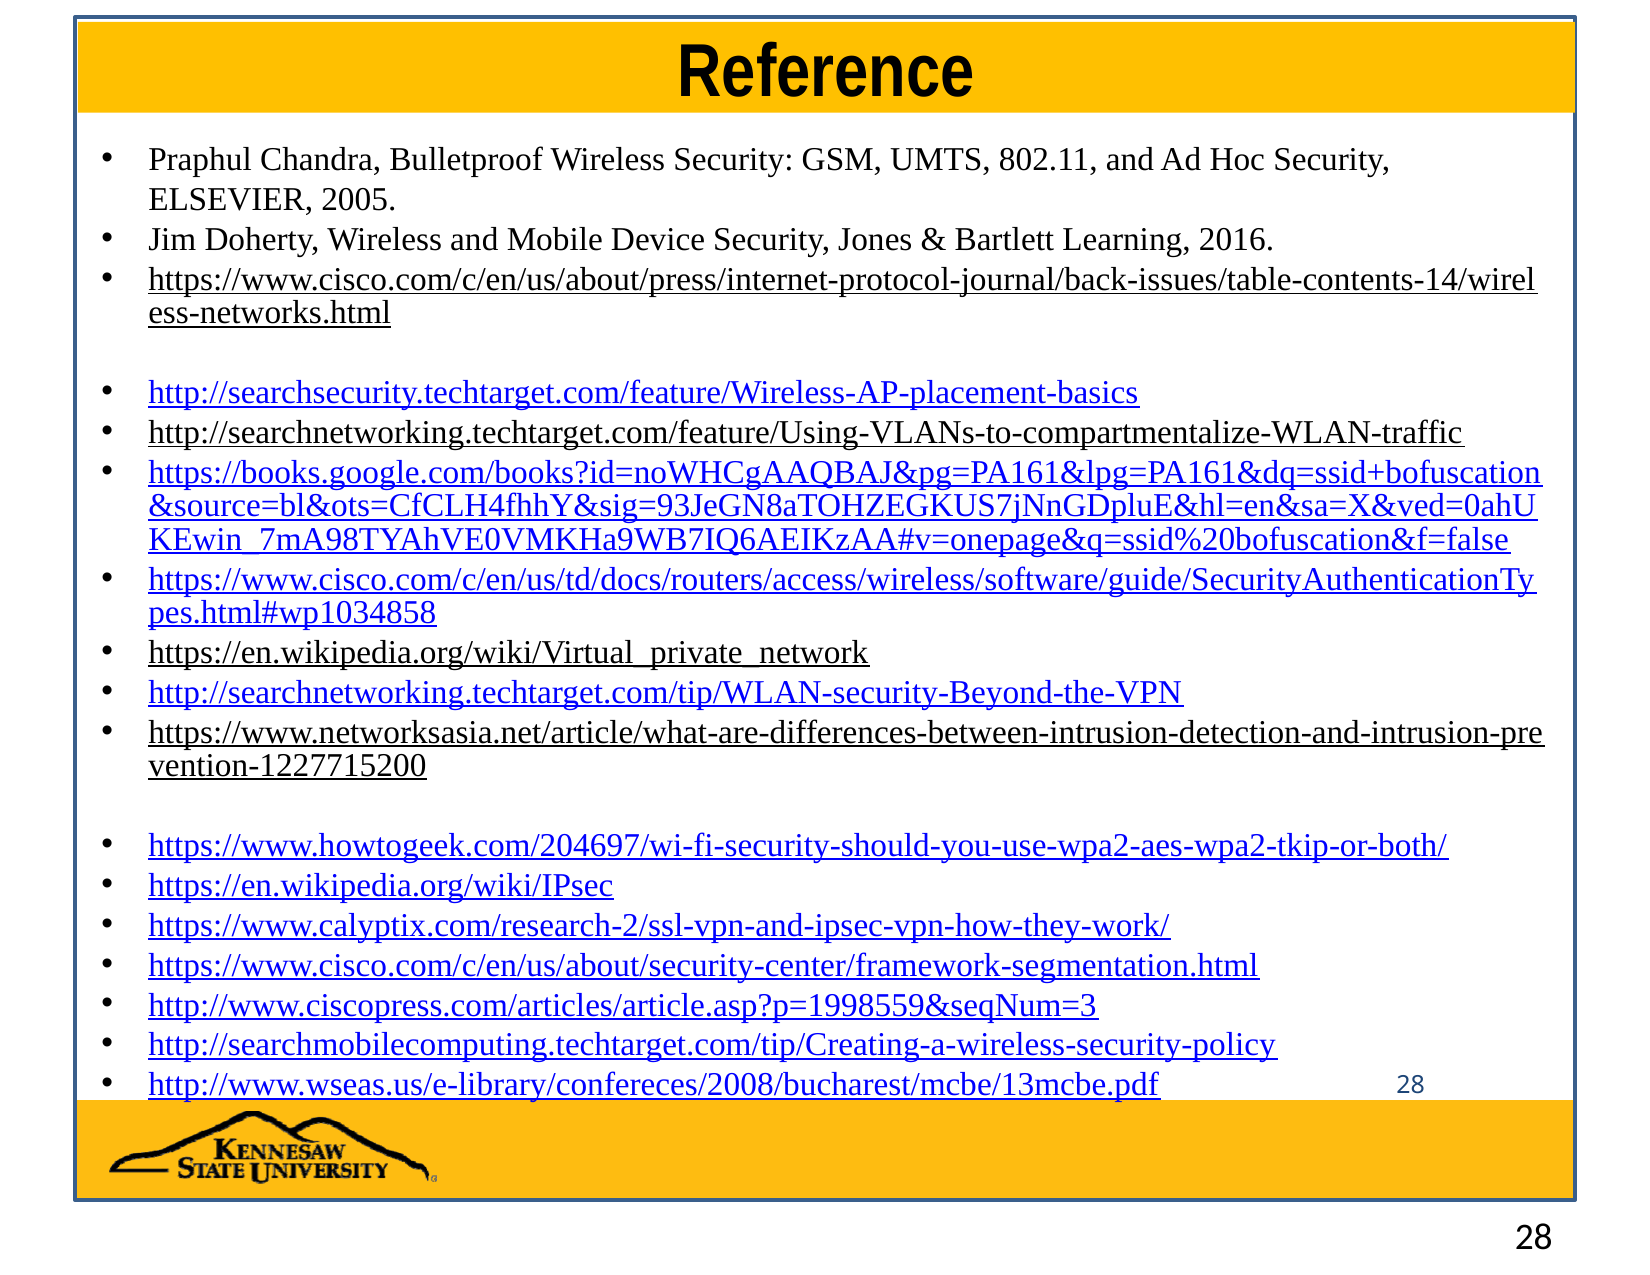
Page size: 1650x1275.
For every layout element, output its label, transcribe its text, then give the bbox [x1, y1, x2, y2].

list Praphul Chandra, Bulletproof Wireless Security: GSM, UMTS, 802.11, and Ad Hoc Security, ELSEVIER, 2005. Jim Doherty, Wireless and Mobile Device Security, Jones & Bartlett Learning, 2016. https://www.cisco.com/c/en/us/about/press/internet-protocol-journal/back-issues/table-contents-14/wireless-networks.html http://searchsecurity.techtarget.com/feature/Wireless-AP-placement-basics http://searchnetworking.techtarget.com/feature/Using-VLANs-to-compartmentalize-WLAN-traffic https://books.google.com/books?id=noWHCgAAQBAJ&pg=PA161&lpg=PA161&dq=ssid+bofuscation&source=bl&ots=CfCLH4fhhY&sig=93JeGN8aTOHZEGKUS7jNnGDpluE&hl=en&sa=X&ved=0ahUKEwin_7mA98TYAhVE0VMKHa9WB7IQ6AEIKzAA#v=onepage&q=ssid%20bofuscation&f=false https://www.cisco.com/c/en/us/td/docs/routers/access/wireless/software/guide/SecurityAuthenticationTypes.html#wp1034858 https://en.wikipedia.org/wiki/Virtual_private_network http://searchnetworking.techtarget.com/tip/WLAN-security-Beyond-the-VPN https://www.networksasia.net/article/what-are-differences-between-intrusion-detection-and-intrusion-prevention-1227715200 https://www.howtogeek.com/204697/wi-fi-security-should-you-use-wpa2-aes-wpa2-tkip-or-both/ https://en.wikipedia.org/wiki/IPsec https://www.calyptix.com/research-2/ssl-vpn-and-ipsec-vpn-how-they-work/ https://www.cisco.com/c/en/us/about/security-center/framework-segmentation.html http://www.ciscopress.com/articles/article.asp?p=1998559&seqNum=3 http://searchmobilecomputing.techtarget.com/tip/Creating-a-wireless-security-policy http://www.wseas.us/e-library/confereces/2008/bucharest/mcbe/13mcbe.pdf [101, 137, 1552, 946]
slide_number 28 [1299, 1042, 1425, 1103]
picture [108, 1111, 437, 1184]
title Reference [77, 21, 1575, 113]
